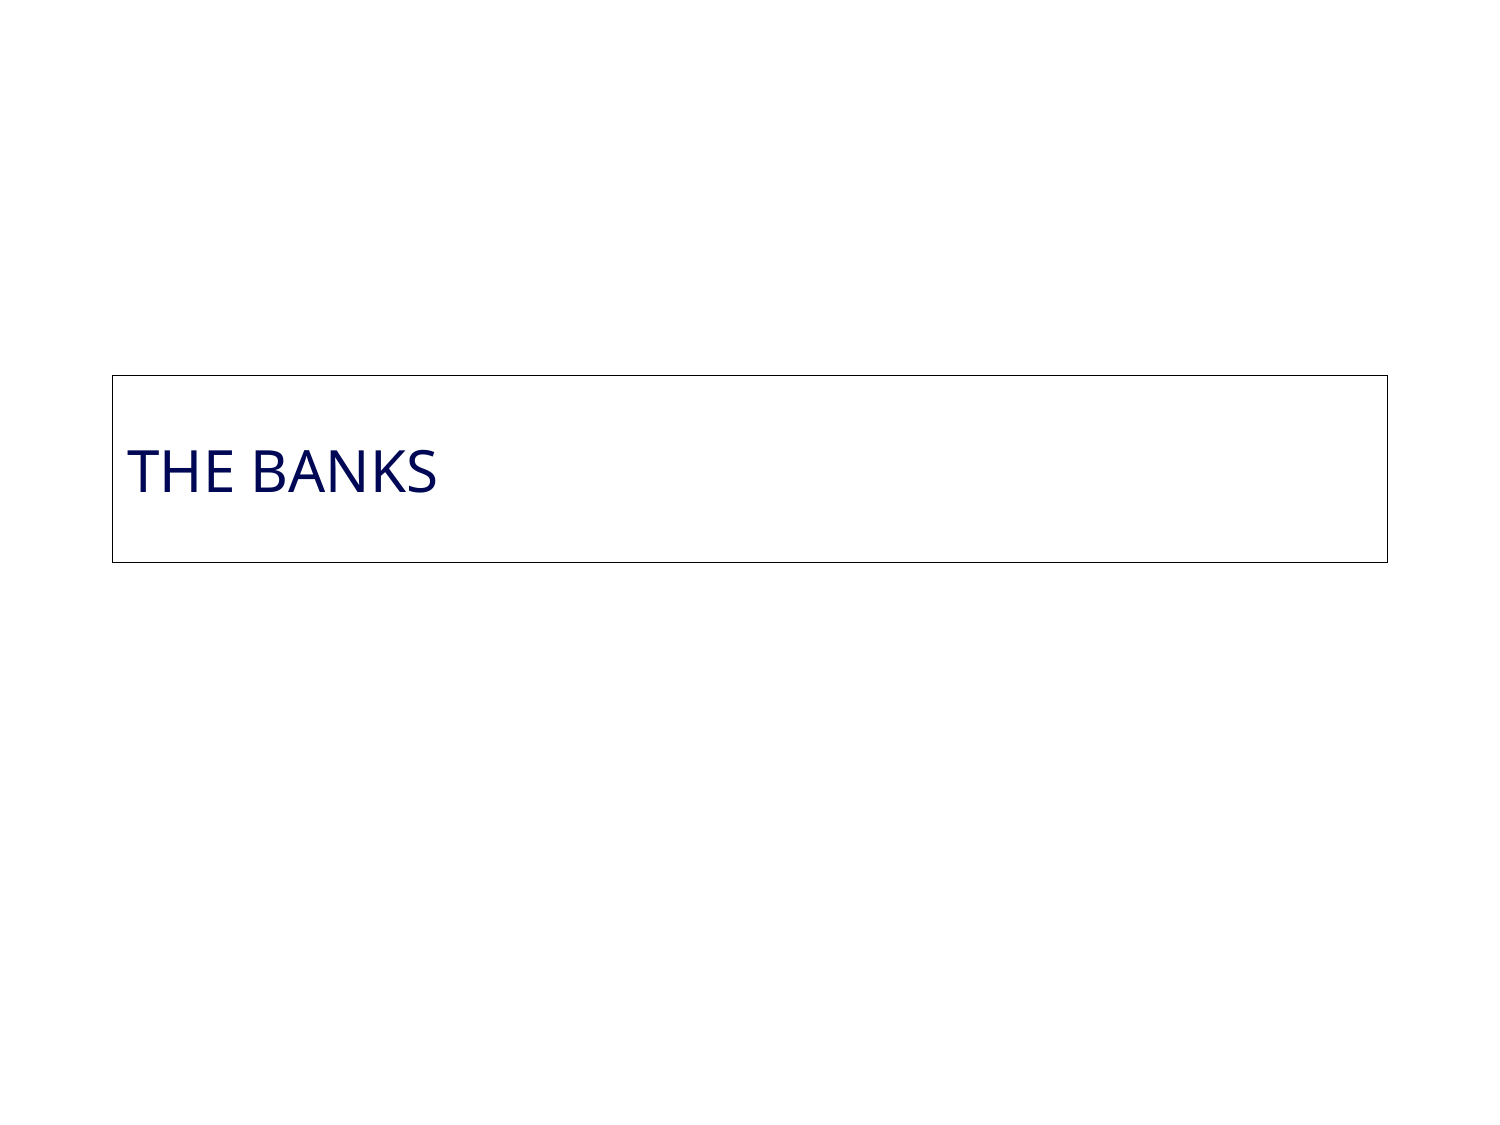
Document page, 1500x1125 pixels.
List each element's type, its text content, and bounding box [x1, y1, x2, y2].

title THE BANKS [112, 375, 1388, 563]
